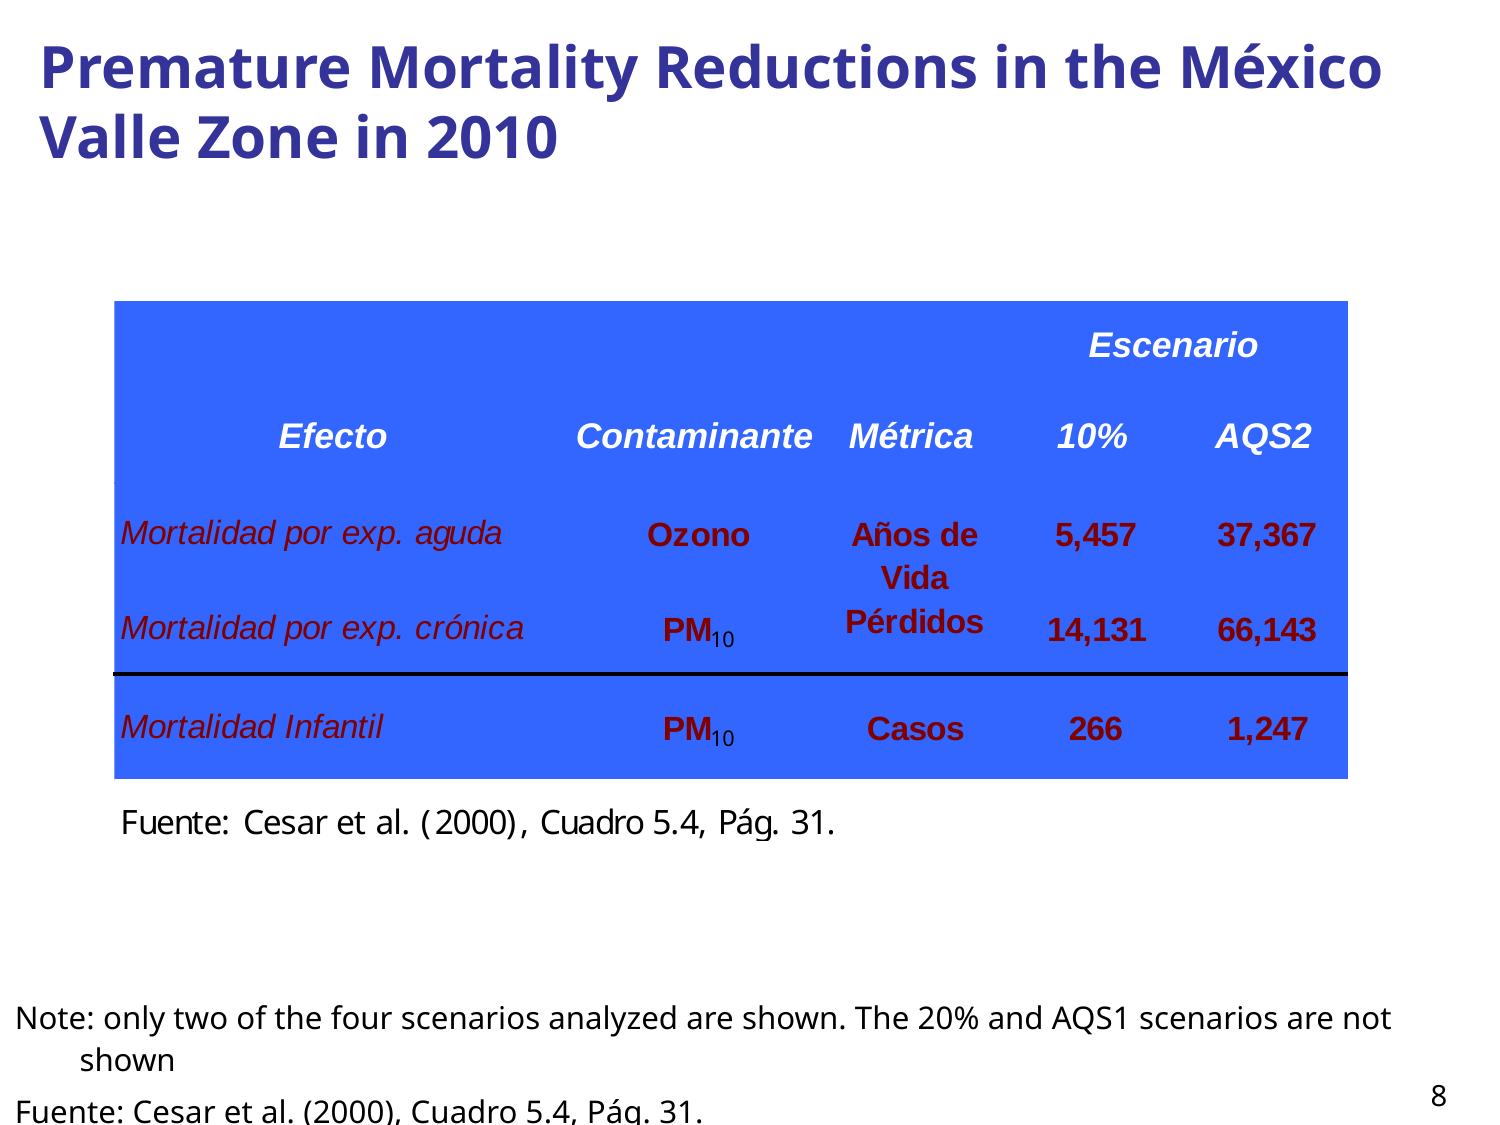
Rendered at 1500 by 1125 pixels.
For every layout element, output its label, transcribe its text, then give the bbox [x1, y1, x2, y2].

text_box Note: only two of the four scenarios analyzed are shown. The 20% and AQS1 scenarios are not shown Fuente: Cesar et al. (2000), Cuadro 5.4, Pág. 31. [0, 987, 1500, 1025]
title Premature Mortality Reductions in the México Valle Zone in 2010 [24, 24, 1463, 176]
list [112, 299, 1351, 843]
slide_number 8 [1149, 1049, 1463, 1125]
